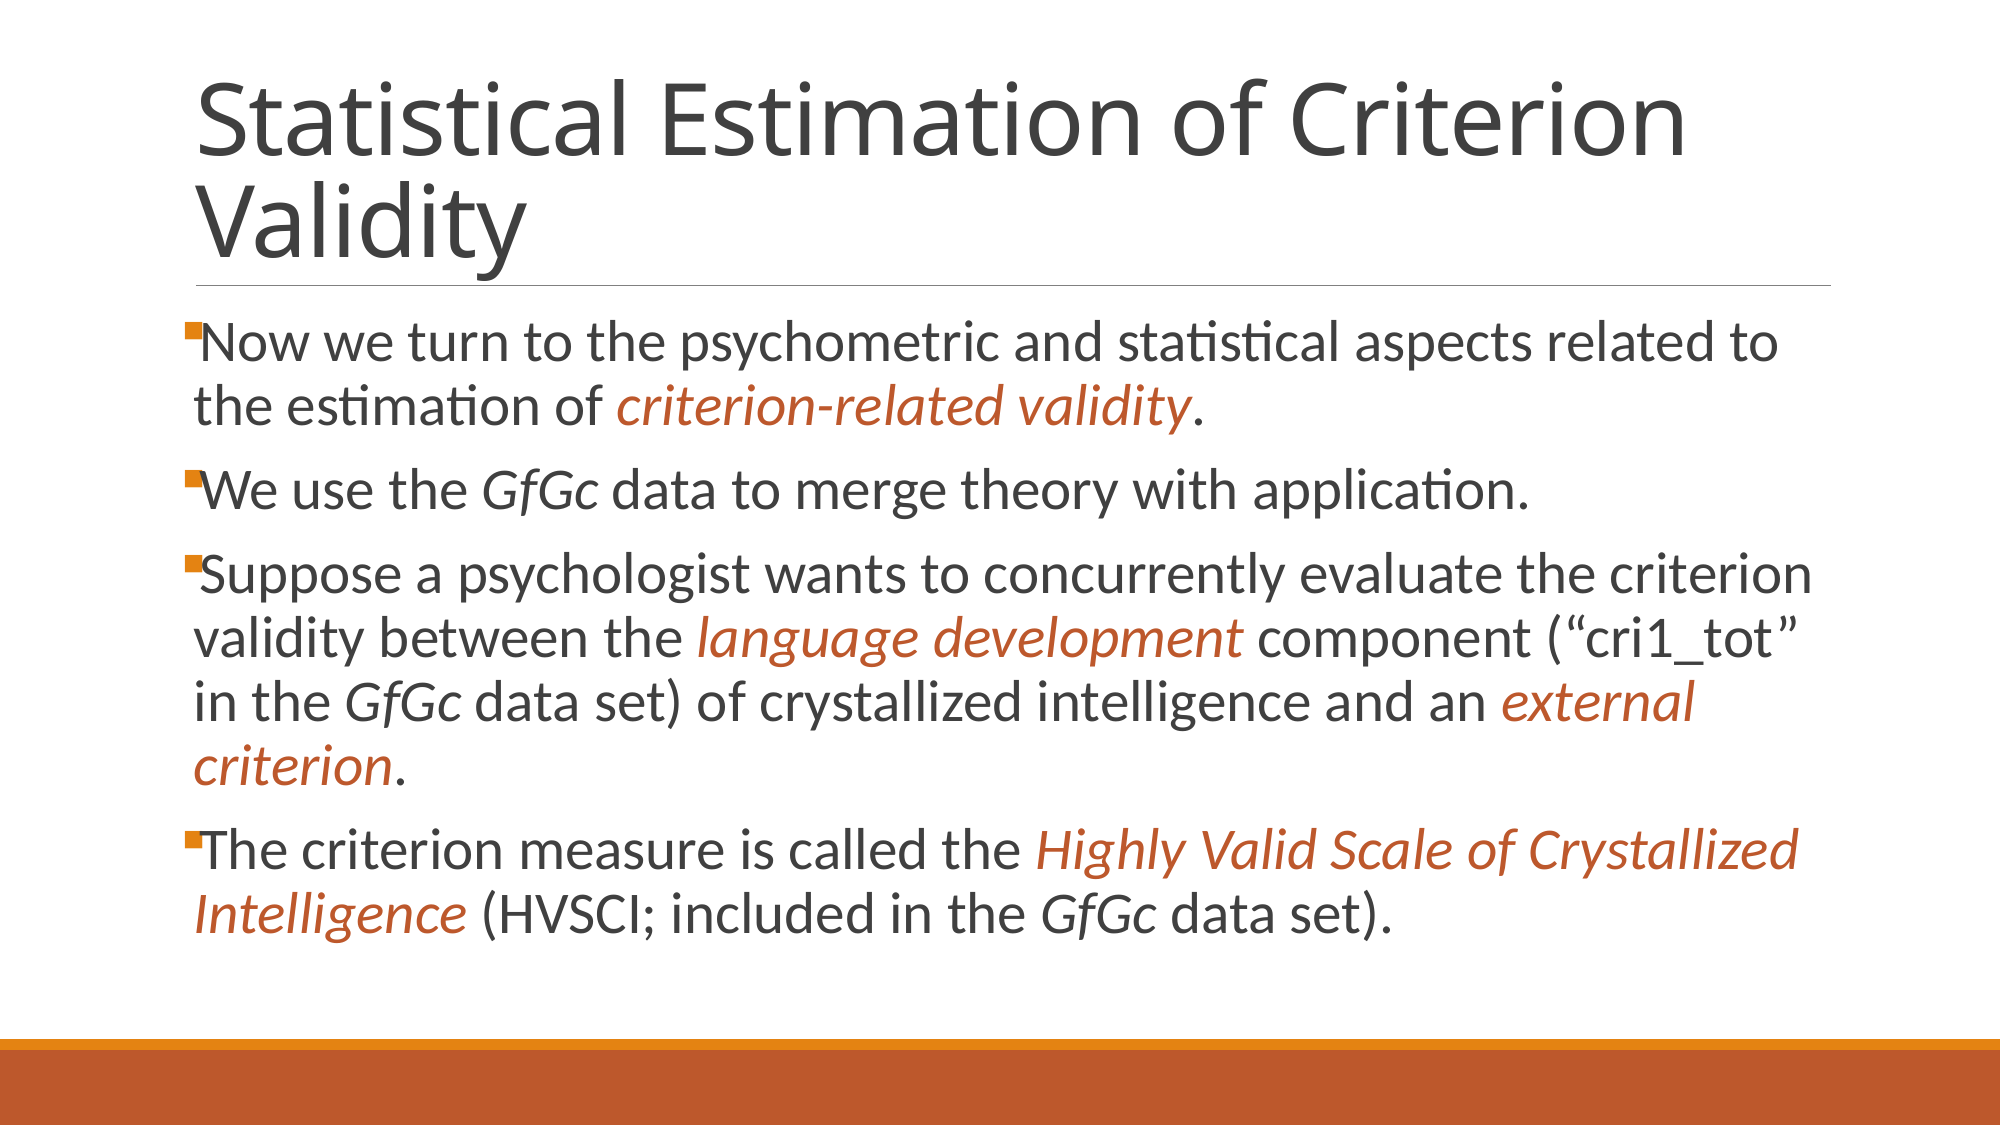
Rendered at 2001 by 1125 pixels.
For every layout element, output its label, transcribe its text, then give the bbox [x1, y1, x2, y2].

title Statistical Estimation of Criterion Validity [180, 47, 1830, 285]
list Now we turn to the psychometric and statistical aspects related to the estimation of criterion-related validity. We use the GfGc data to merge theory with application. Suppose a psychologist wants to concurrently evaluate the criterion validity between the language development component (“cri1_tot” in the GfGc data set) of crystallized intelligence and an external criterion. The criterion measure is called the Highly Valid Scale of Crystallized Intelligence (HVSCI; included in the GfGc data set). [180, 302, 1830, 963]
